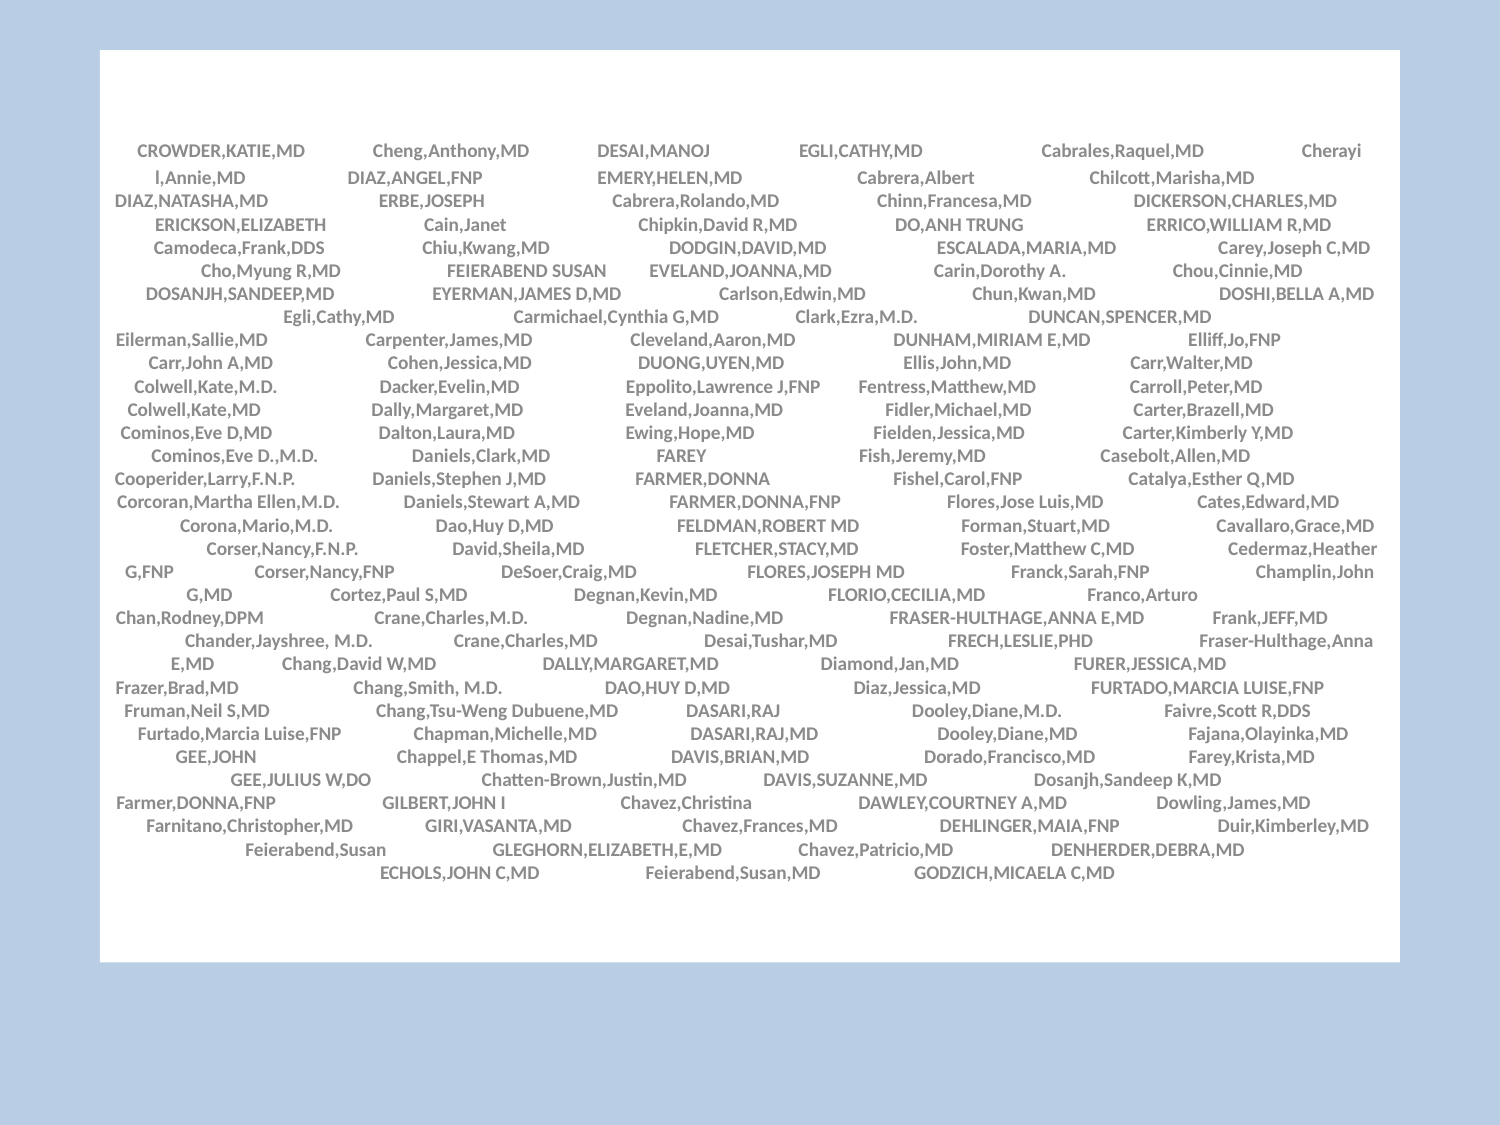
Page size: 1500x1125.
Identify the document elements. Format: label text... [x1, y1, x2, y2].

subtitle CROWDER,KATIE,MD Cheng,Anthony,MD DESAI,MANOJ EGLI,CATHY,MD Cabrales,Raquel,MD Cherayi l,Annie,MD DIAZ,ANGEL,FNP EMERY,HELEN,MD Cabrera,Albert Chilcott,Marisha,MD DIAZ,NATASHA,MD ERBE,JOSEPH Cabrera,Rolando,MD Chinn,Francesa,MD DICKERSON,CHARLES,MD ERICKSON,ELIZABETH Cain,Janet Chipkin,David R,MD DO,ANH TRUNG ERRICO,WILLIAM R,MD Camodeca,Frank,DDS Chiu,Kwang,MD DODGIN,DAVID,MD ESCALADA,MARIA,MD Carey,Joseph C,MD Cho,Myung R,MD FEIERABEND SUSAN EVELAND,JOANNA,MD Carin,Dorothy A. Chou,Cinnie,MD DOSANJH,SANDEEP,MD EYERMAN,JAMES D,MD Carlson,Edwin,MD Chun,Kwan,MD DOSHI,BELLA A,MD Egli,Cathy,MD Carmichael,Cynthia G,MD Clark,Ezra,M.D. DUNCAN,SPENCER,MD Eilerman,Sallie,MD Carpenter,James,MD Cleveland,Aaron,MD DUNHAM,MIRIAM E,MD Elliff,Jo,FNP Carr,John A,MD Cohen,Jessica,MD DUONG,UYEN,MD Ellis,John,MD Carr,Walter,MD Colwell,Kate,M.D. Dacker,Evelin,MD Eppolito,Lawrence J,FNP Fentress,Matthew,MD Carroll,Peter,MD Colwell,Kate,MD Dally,Margaret,MD Eveland,Joanna,MD Fidler,Michael,MD Carter,Brazell,MD Cominos,Eve D,MD Dalton,Laura,MD Ewing,Hope,MD Fielden,Jessica,MD Carter,Kimberly Y,MD Cominos,Eve D.,M.D. Daniels,Clark,MD FAREY Fish,Jeremy,MD Casebolt,Allen,MD Cooperider,Larry,F.N.P. Daniels,Stephen J,MD FARMER,DONNA Fishel,Carol,FNP Catalya,Esther Q,MD Corcoran,Martha Ellen,M.D. Daniels,Stewart A,MD FARMER,DONNA,FNP Flores,Jose Luis,MD Cates,Edward,MD Corona,Mario,M.D. Dao,Huy D,MD FELDMAN,ROBERT MD Forman,Stuart,MD Cavallaro,Grace,MD Corser,Nancy,F.N.P. David,Sheila,MD FLETCHER,STACY,MD Foster,Matthew C,MD Cedermaz,Heather G,FNP Corser,Nancy,FNP DeSoer,Craig,MD FLORES,JOSEPH MD Franck,Sarah,FNP Champlin,John G,MD Cortez,Paul S,MD Degnan,Kevin,MD FLORIO,CECILIA,MD Franco,Arturo Chan,Rodney,DPM Crane,Charles,M.D. Degnan,Nadine,MD FRASER-HULTHAGE,ANNA E,MD Frank,JEFF,MD Chander,Jayshree, M.D. Crane,Charles,MD Desai,Tushar,MD FRECH,LESLIE,PHD Fraser-Hulthage,Anna E,MD Chang,David W,MD DALLY,MARGARET,MD Diamond,Jan,MD FURER,JESSICA,MD Frazer,Brad,MD Chang,Smith, M.D. DAO,HUY D,MD Diaz,Jessica,MD FURTADO,MARCIA LUISE,FNP Fruman,Neil S,MD Chang,Tsu-Weng Dubuene,MD DASARI,RAJ Dooley,Diane,M.D. Faivre,Scott R,DDS Furtado,Marcia Luise,FNP Chapman,Michelle,MD DASARI,RAJ,MD Dooley,Diane,MD Fajana,Olayinka,MD GEE,JOHN Chappel,E Thomas,MD DAVIS,BRIAN,MD Dorado,Francisco,MD Farey,Krista,MD GEE,JULIUS W,DO Chatten-Brown,Justin,MD DAVIS,SUZANNE,MD Dosanjh,Sandeep K,MD Farmer,DONNA,FNP GILBERT,JOHN I Chavez,Christina DAWLEY,COURTNEY A,MD Dowling,James,MD Farnitano,Christopher,MD GIRI,VASANTA,MD Chavez,Frances,MD DEHLINGER,MAIA,FNP Duir,Kimberley,MD Feierabend,Susan GLEGHORN,ELIZABETH,E,MD Chavez,Patricio,MD DENHERDER,DEBRA,MD ECHOLS,JOHN C,MD Feierabend,Susan,MD GODZICH,MICAELA C,MD [99, 50, 1400, 963]
